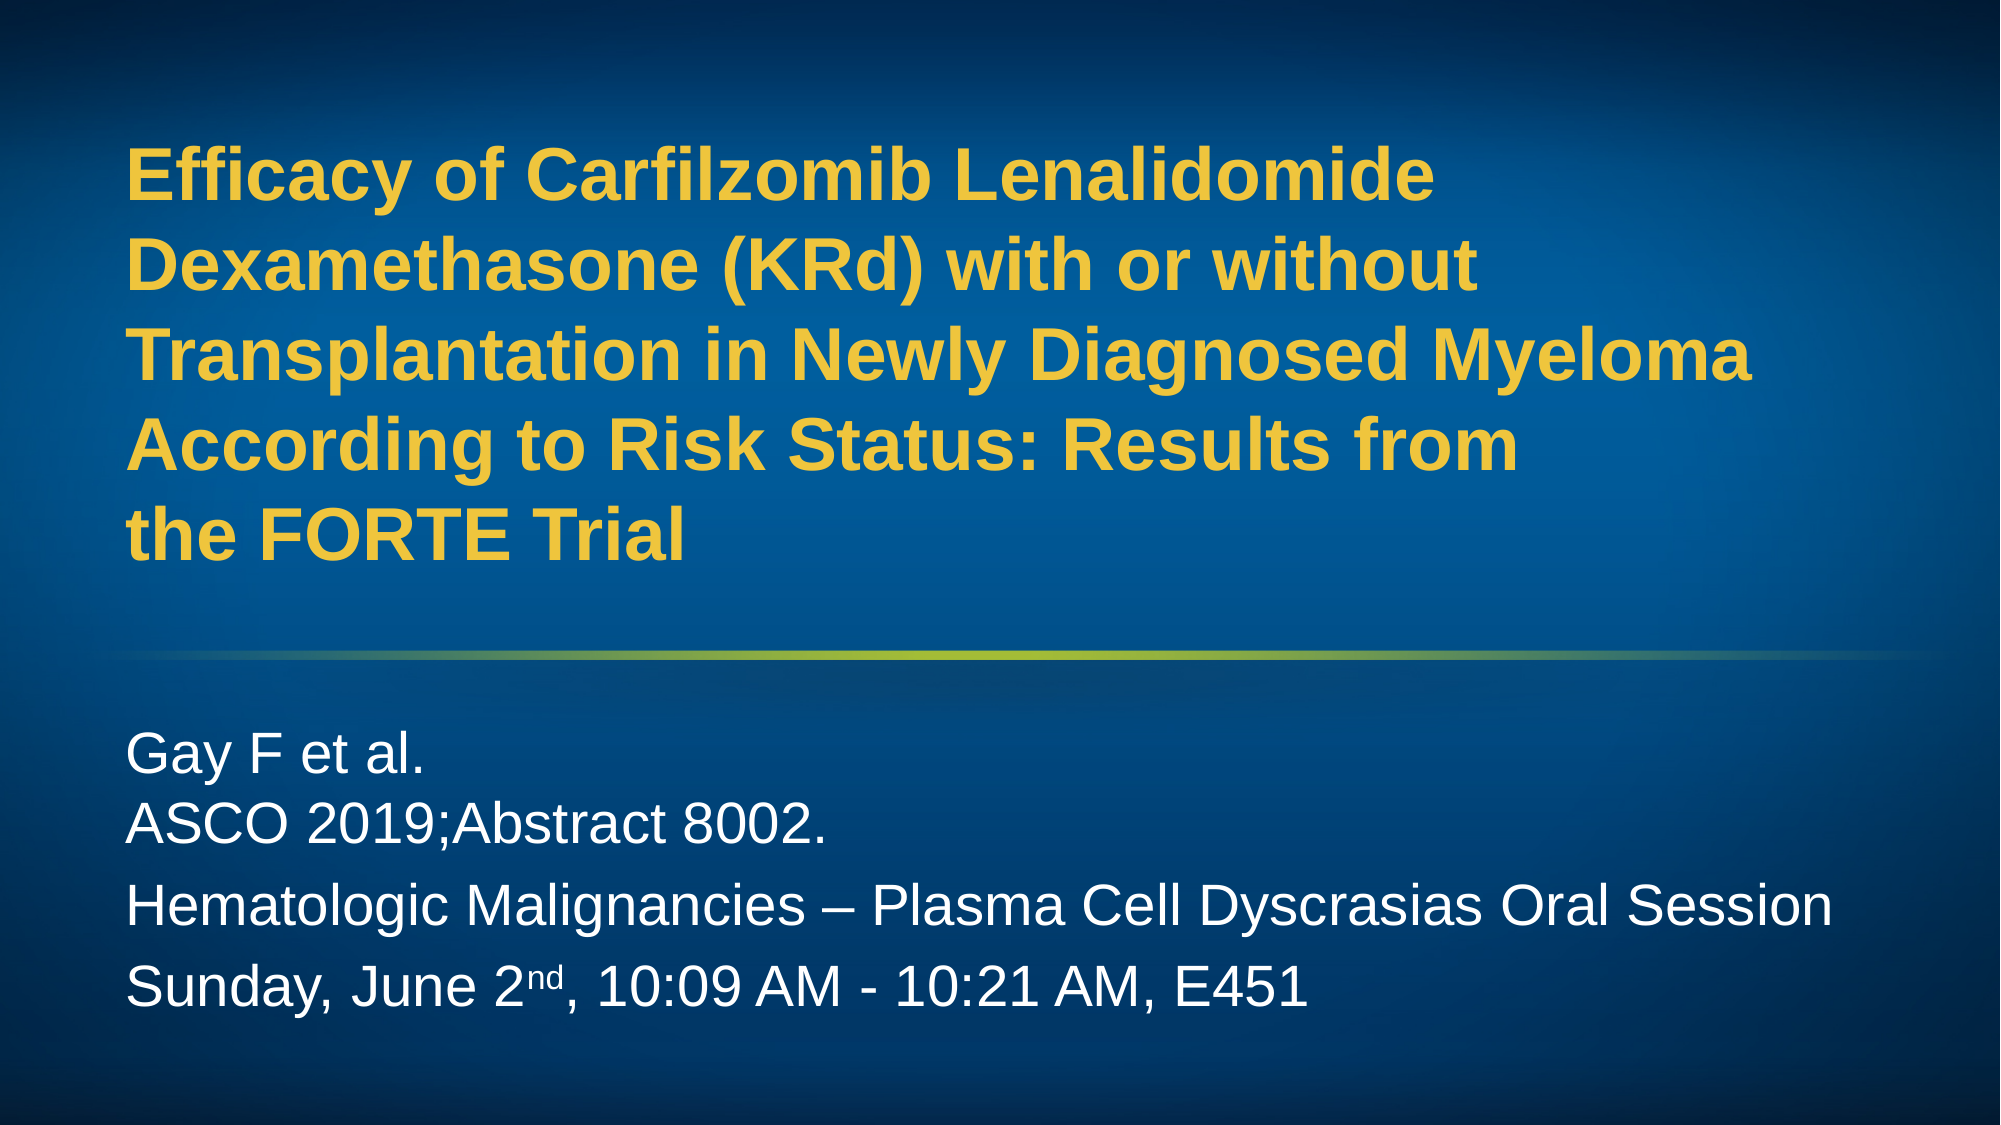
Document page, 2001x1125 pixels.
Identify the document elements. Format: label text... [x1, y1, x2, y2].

subtitle Gay F et al. ASCO 2019;Abstract 8002. Hematologic Malignancies – Plasma Cell Dyscrasias Oral Session Sunday, June 2nd, 10:09 AM - 10:21 AM, E451 [110, 707, 1890, 996]
title Efficacy of Carfilzomib Lenalidomide Dexamethasone (KRd) with or without Transplantation in Newly Diagnosed Myeloma According to Risk Status: Results from the FORTE Trial [110, 75, 1850, 625]
picture [0, 0, 2000, 1125]
